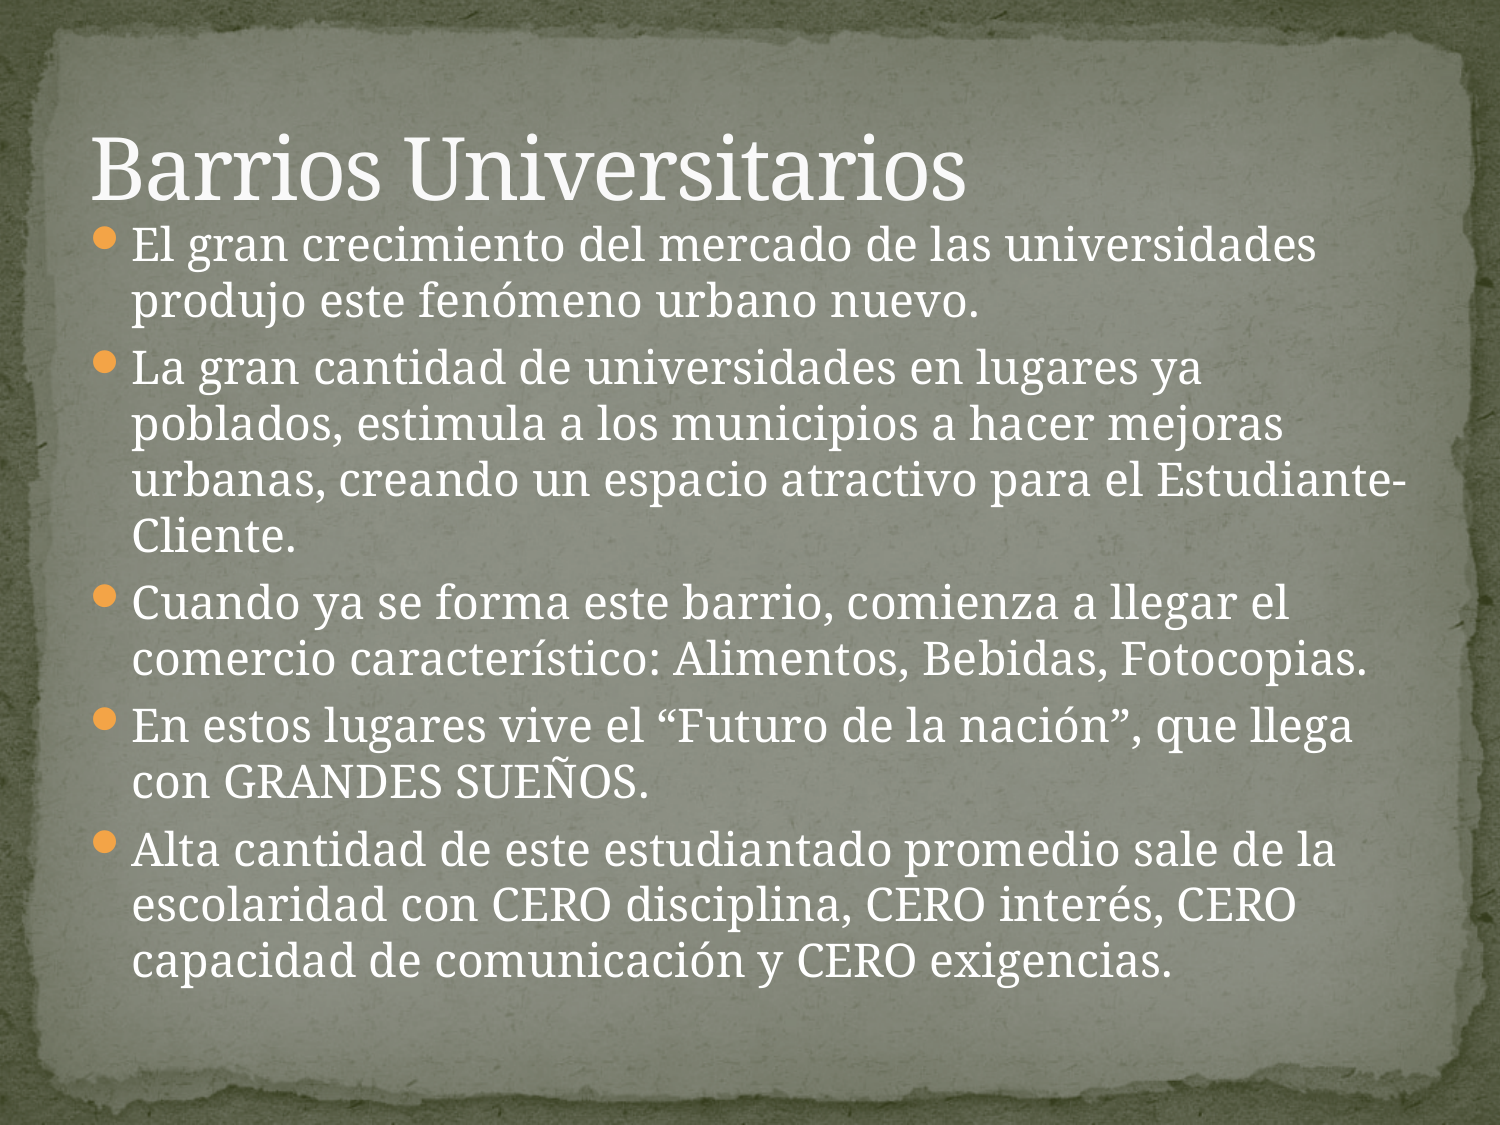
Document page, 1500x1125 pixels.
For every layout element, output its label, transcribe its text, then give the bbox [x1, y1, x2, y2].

title Barrios Universitarios [74, 24, 1425, 225]
list El gran crecimiento del mercado de las universidades produjo este fenómeno urbano nuevo. La gran cantidad de universidades en lugares ya poblados, estimula a los municipios a hacer mejoras urbanas, creando un espacio atractivo para el Estudiante-Cliente. Cuando ya se forma este barrio, comienza a llegar el comercio característico: Alimentos, Bebidas, Fotocopias. En estos lugares vive el “Futuro de la nación”, que llega con GRANDES SUEÑOS. Alta cantidad de este estudiantado promedio sale de la escolaridad con CERO disciplina, CERO interés, CERO capacidad de comunicación y CERO exigencias. [75, 225, 1425, 1005]
